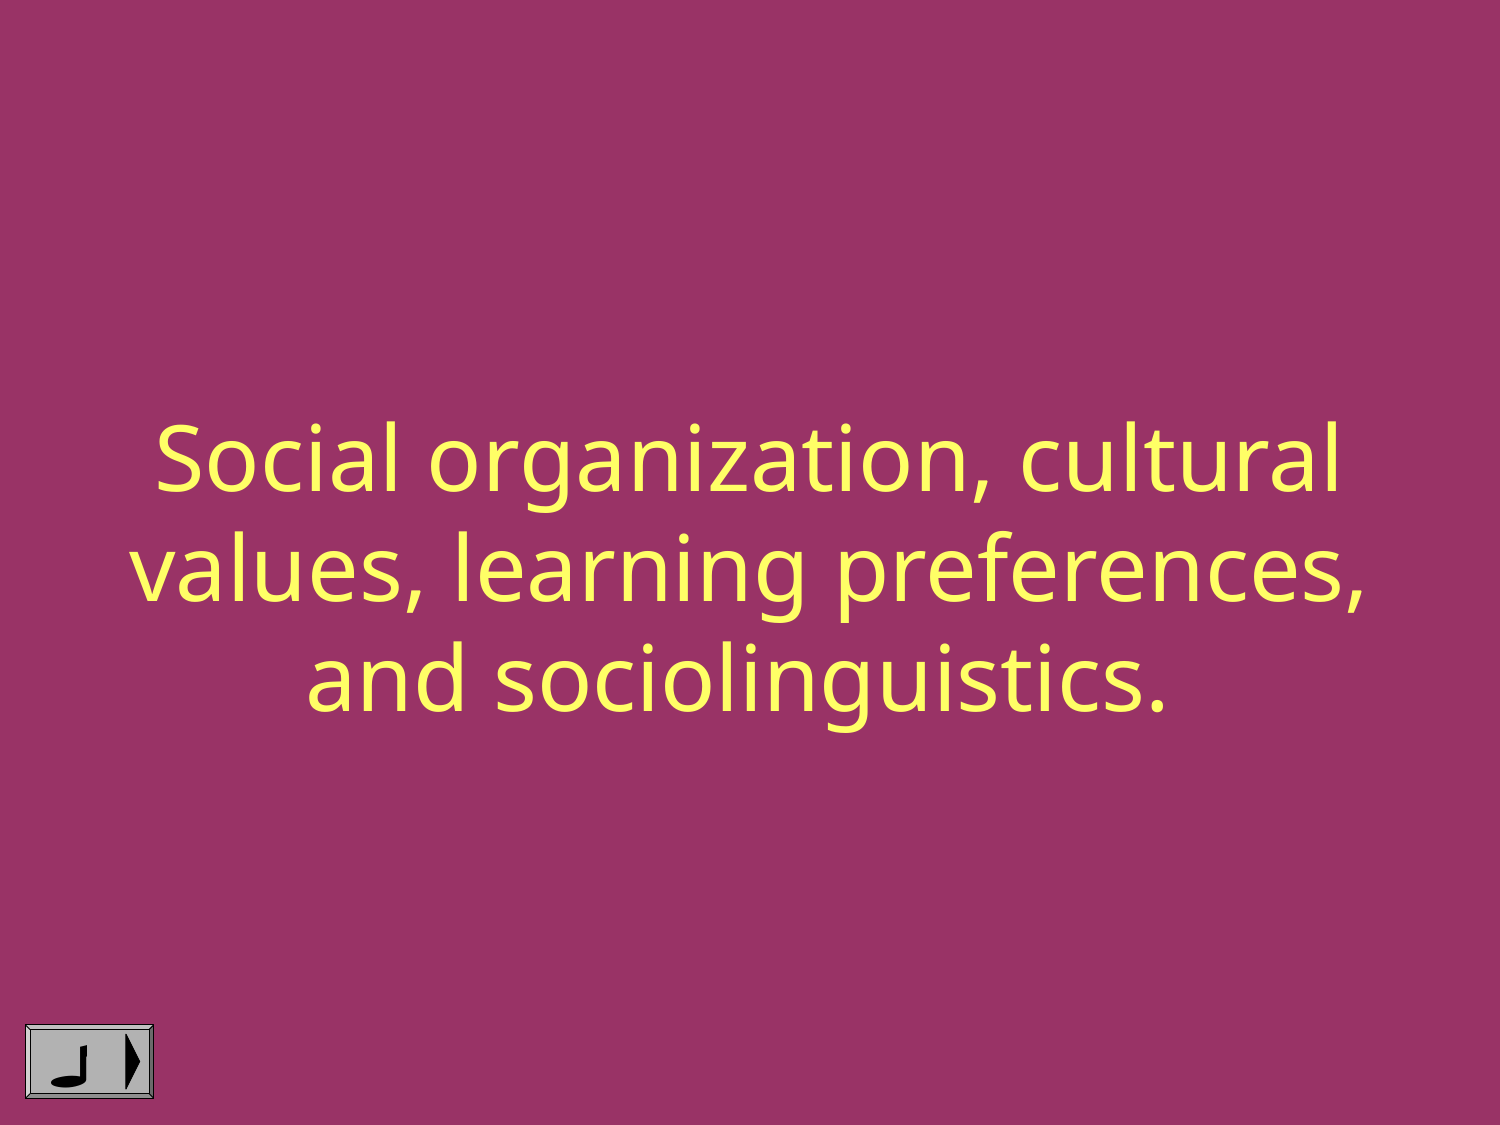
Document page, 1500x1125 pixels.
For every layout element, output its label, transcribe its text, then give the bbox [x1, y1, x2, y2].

title Social organization, cultural values, learning preferences, and sociolinguistics. [112, 99, 1388, 1031]
picture [24, 1024, 156, 1101]
